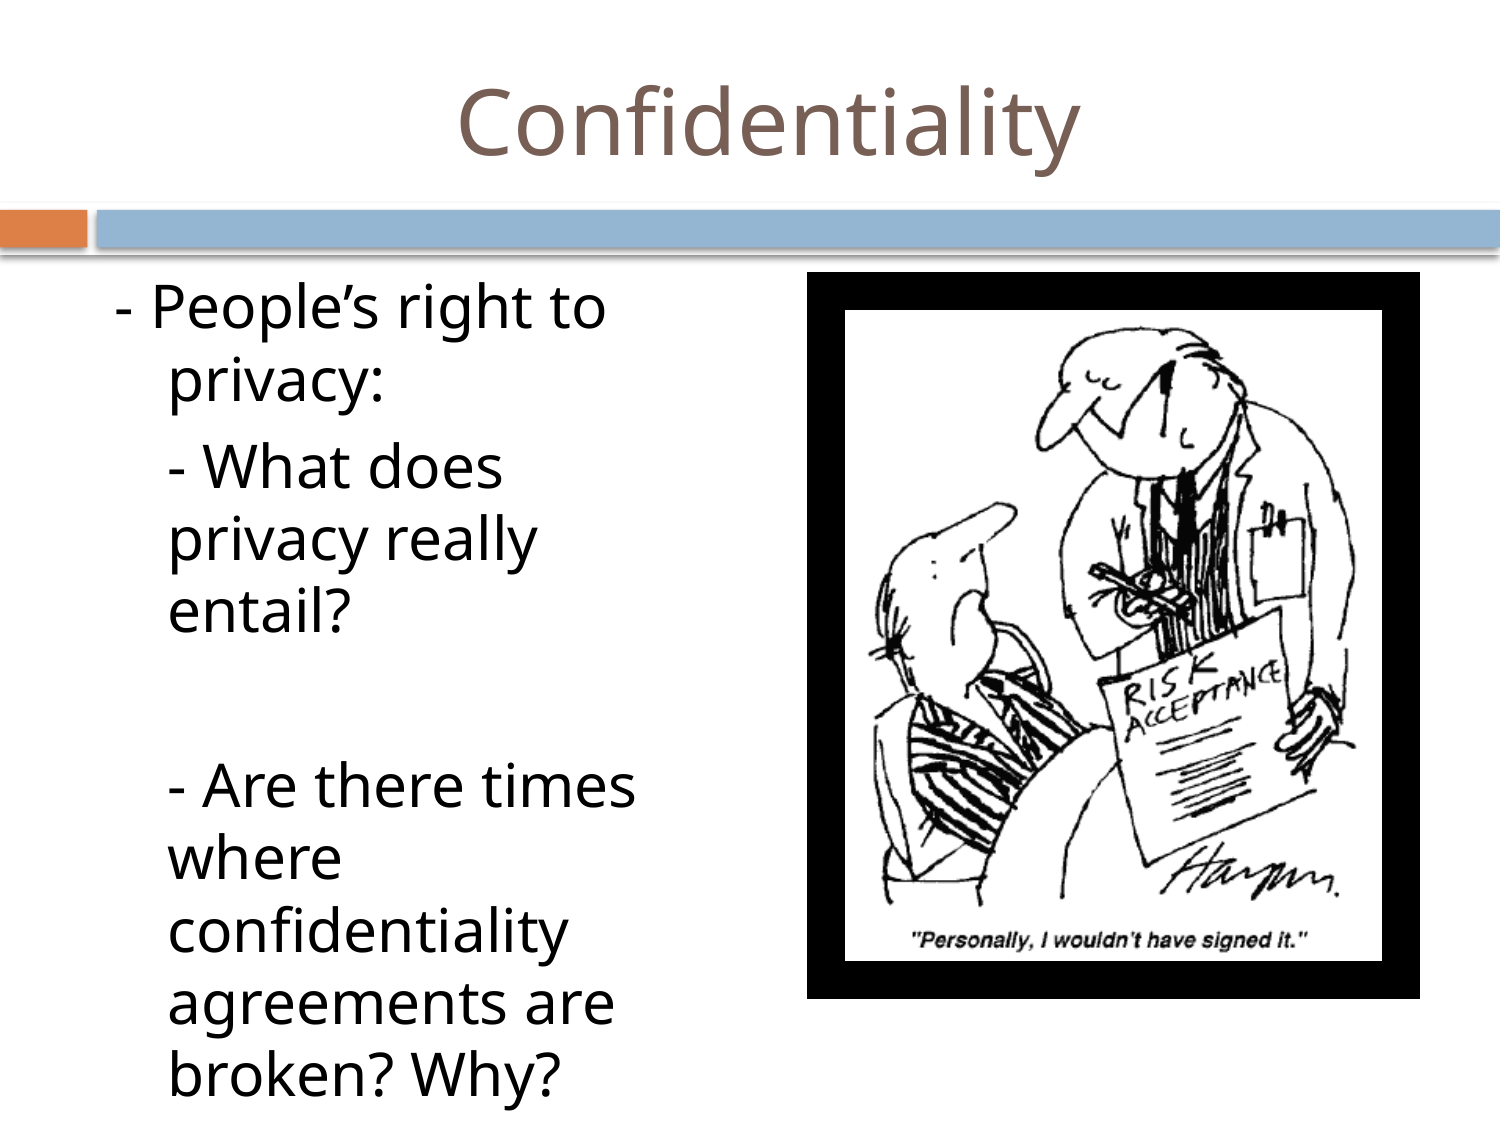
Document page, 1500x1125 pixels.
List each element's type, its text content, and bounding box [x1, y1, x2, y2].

title Confidentiality [99, 37, 1438, 201]
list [844, 309, 1383, 962]
list - People’s right to privacy: - What does privacy really entail? - Are there times where confidentiality agreements are broken? Why? [99, 260, 738, 1011]
